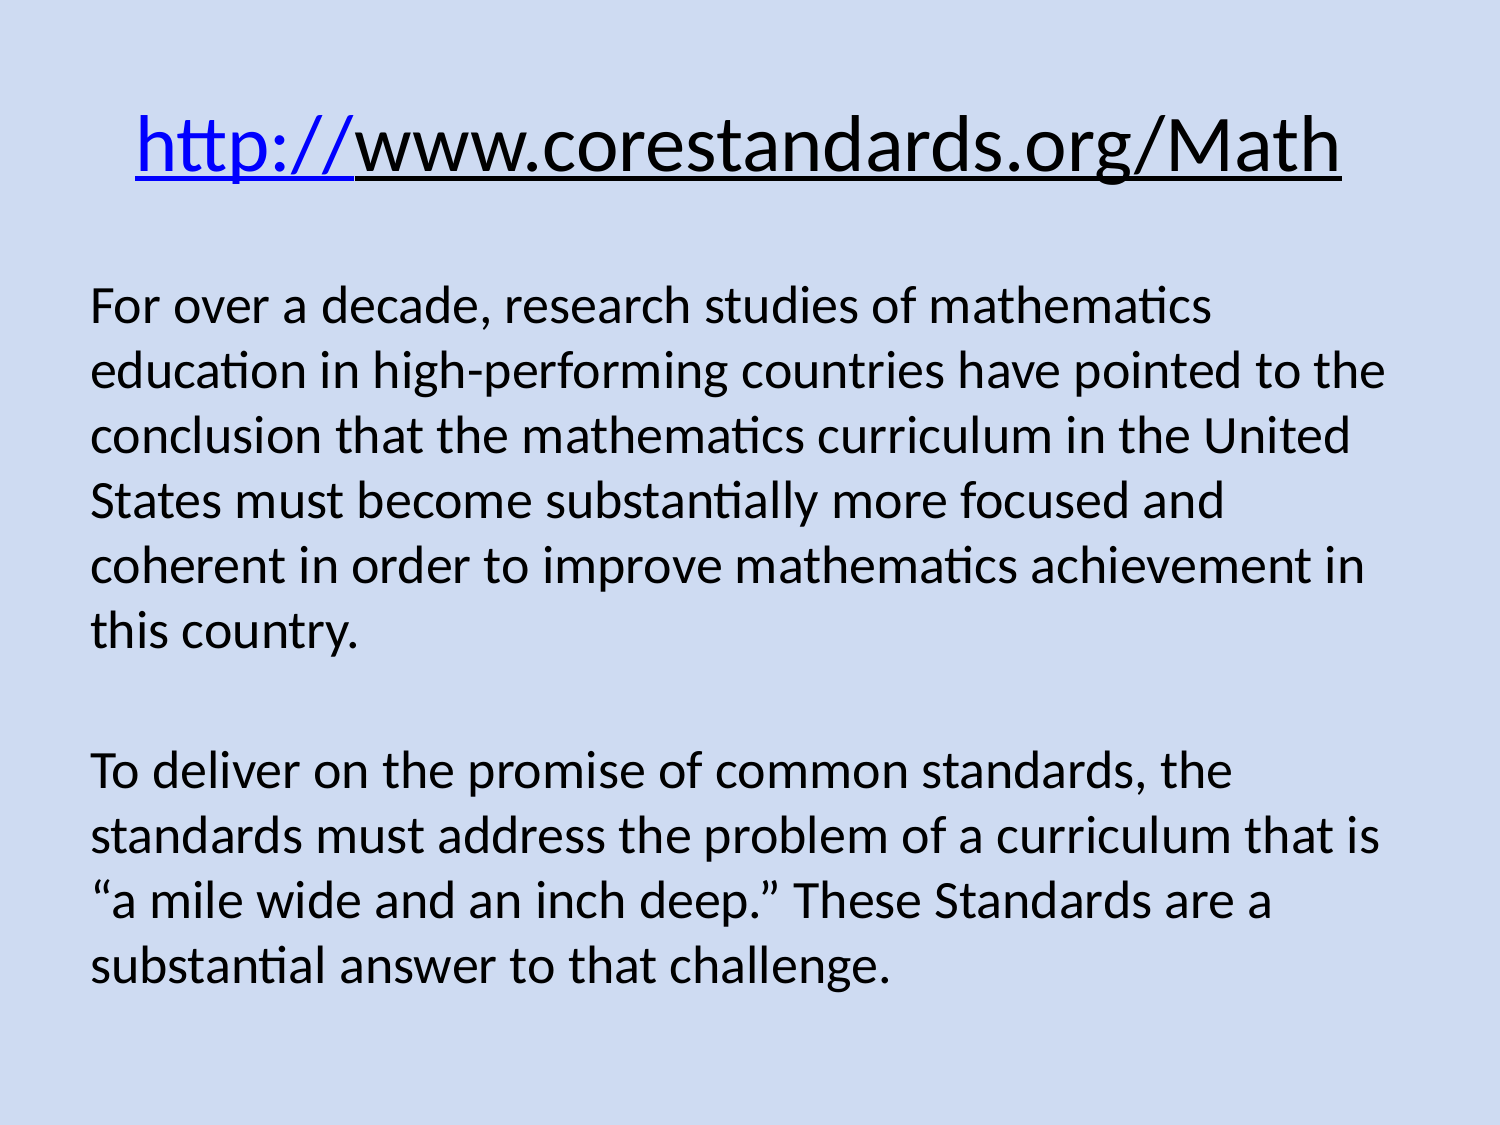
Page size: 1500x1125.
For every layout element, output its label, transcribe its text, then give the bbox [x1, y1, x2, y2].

title http://www.corestandards.org/Math [75, 45, 1425, 233]
list For over a decade, research studies of mathematics education in high-performing countries have pointed to the conclusion that the mathematics curriculum in the United States must become substantially more focused and coherent in order to improve mathematics achievement in this country. To deliver on the promise of common standards, the standards must address the problem of a curriculum that is “a mile wide and an inch deep.” These Standards are a substantial answer to that challenge. [75, 262, 1425, 1005]
